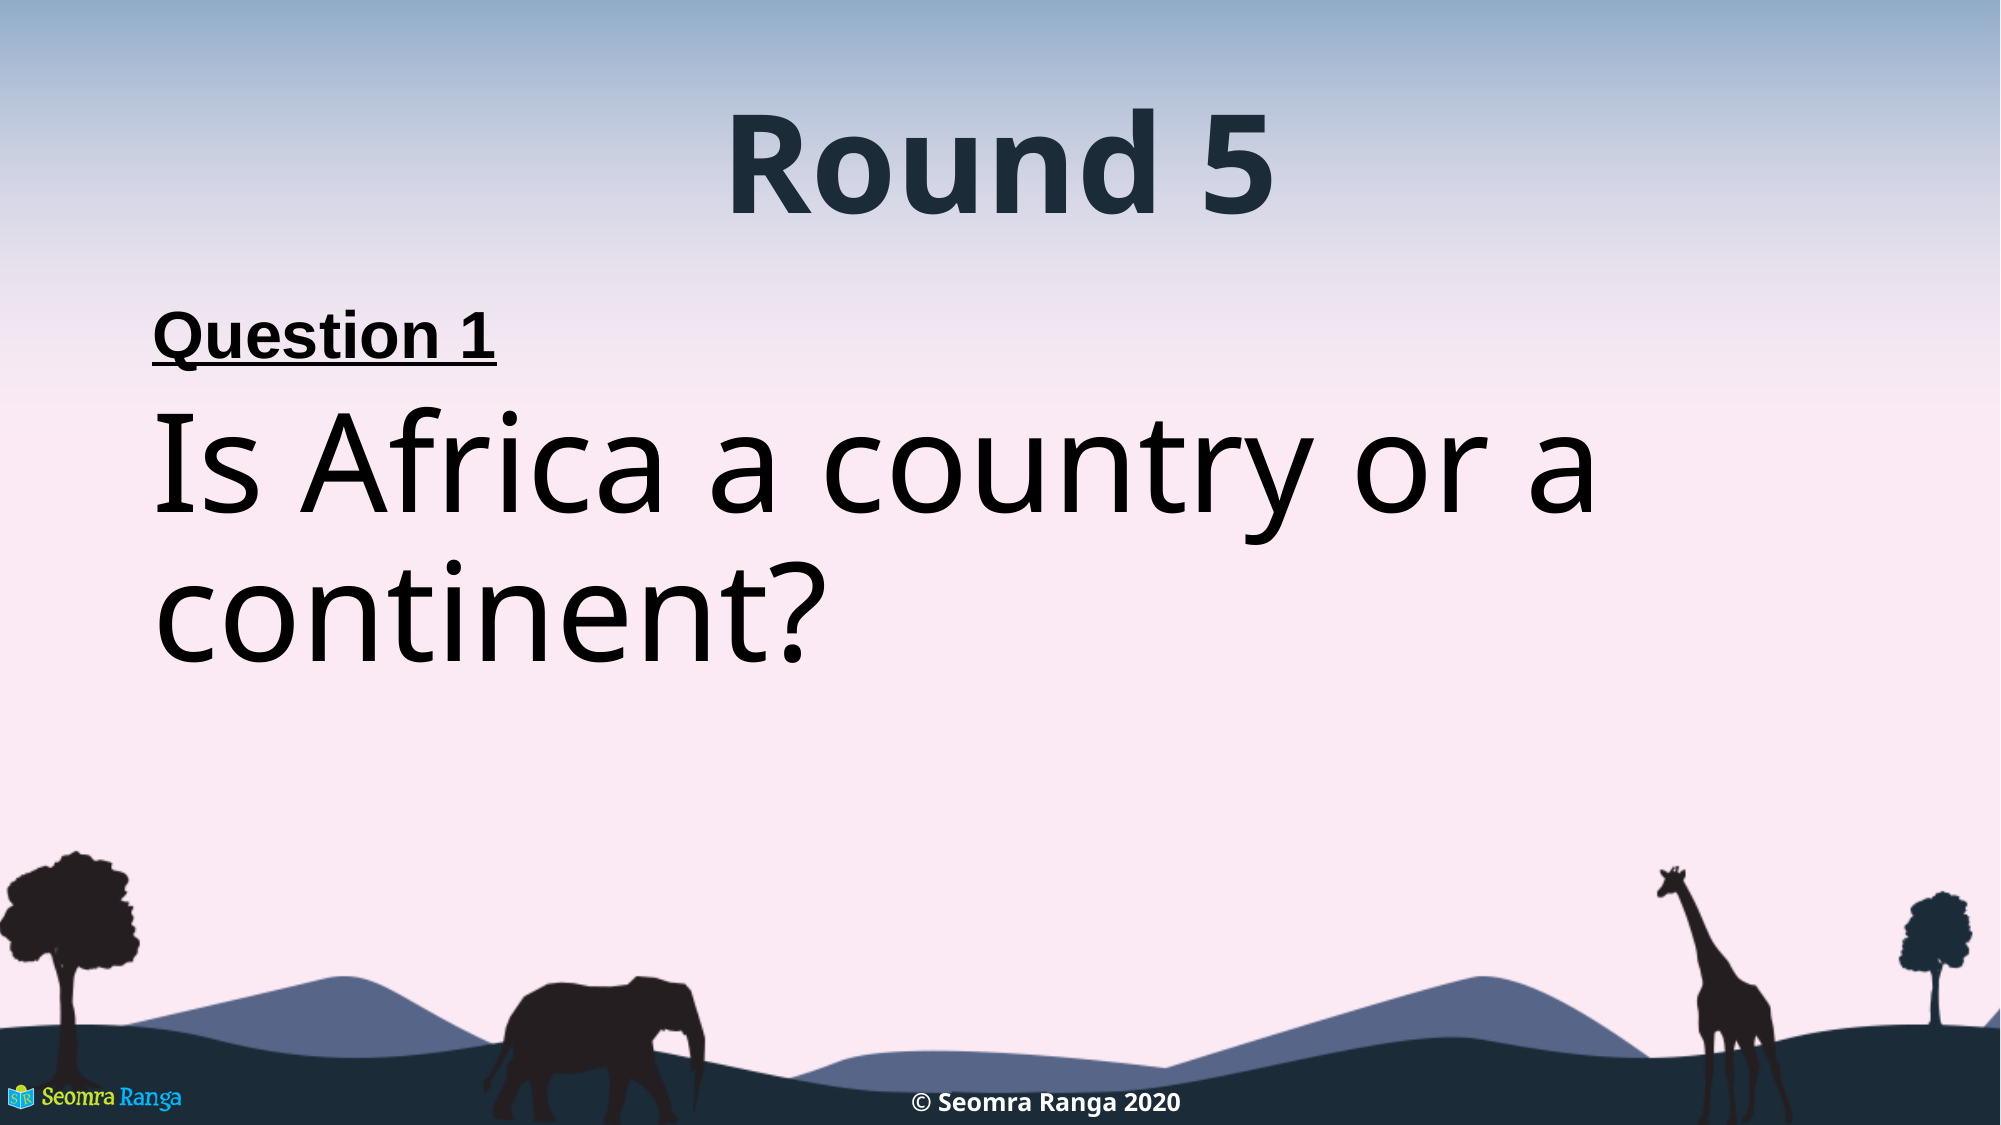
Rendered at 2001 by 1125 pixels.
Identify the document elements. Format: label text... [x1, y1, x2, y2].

text_box © Seomra Ranga 2020 www.seomraranga.com [762, 1079, 1330, 1125]
list Question 1 Is Africa a country or a continent? [137, 293, 1863, 1014]
title Round 5 [137, 59, 1863, 278]
picture [0, 0, 2001, 1125]
